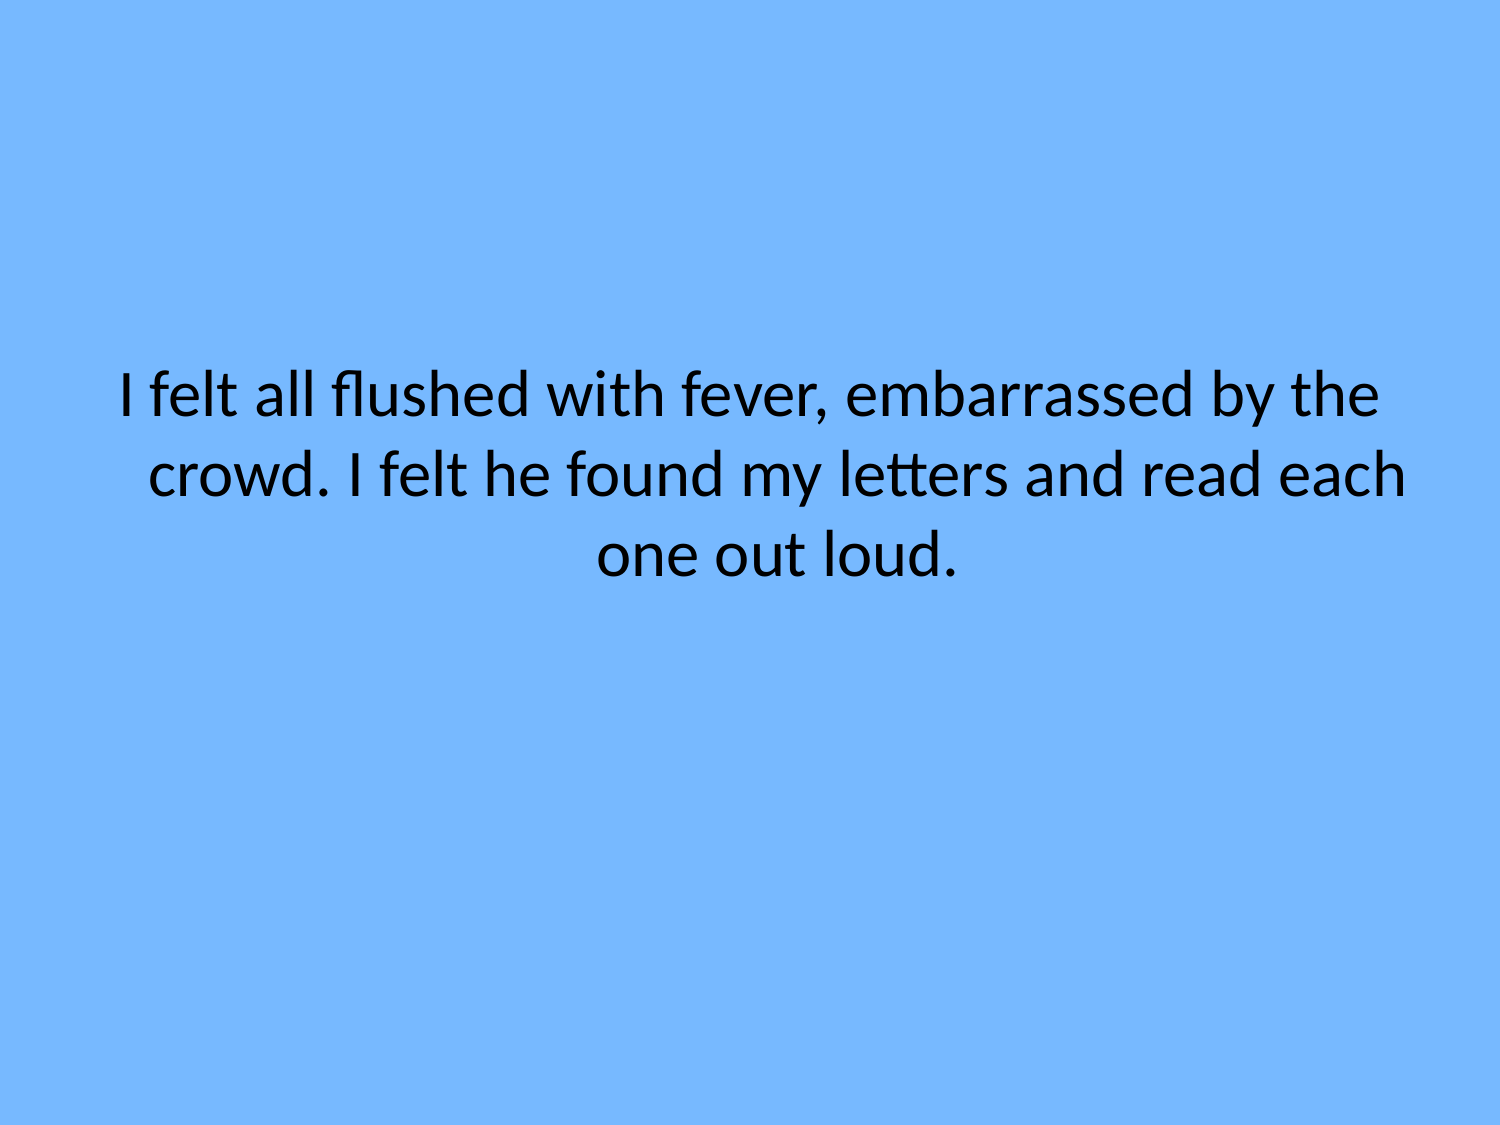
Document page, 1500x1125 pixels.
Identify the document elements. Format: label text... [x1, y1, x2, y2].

list I felt all flushed with fever, embarrassed by the crowd. I felt he found my letters and read each one out loud. [75, 62, 1425, 1005]
